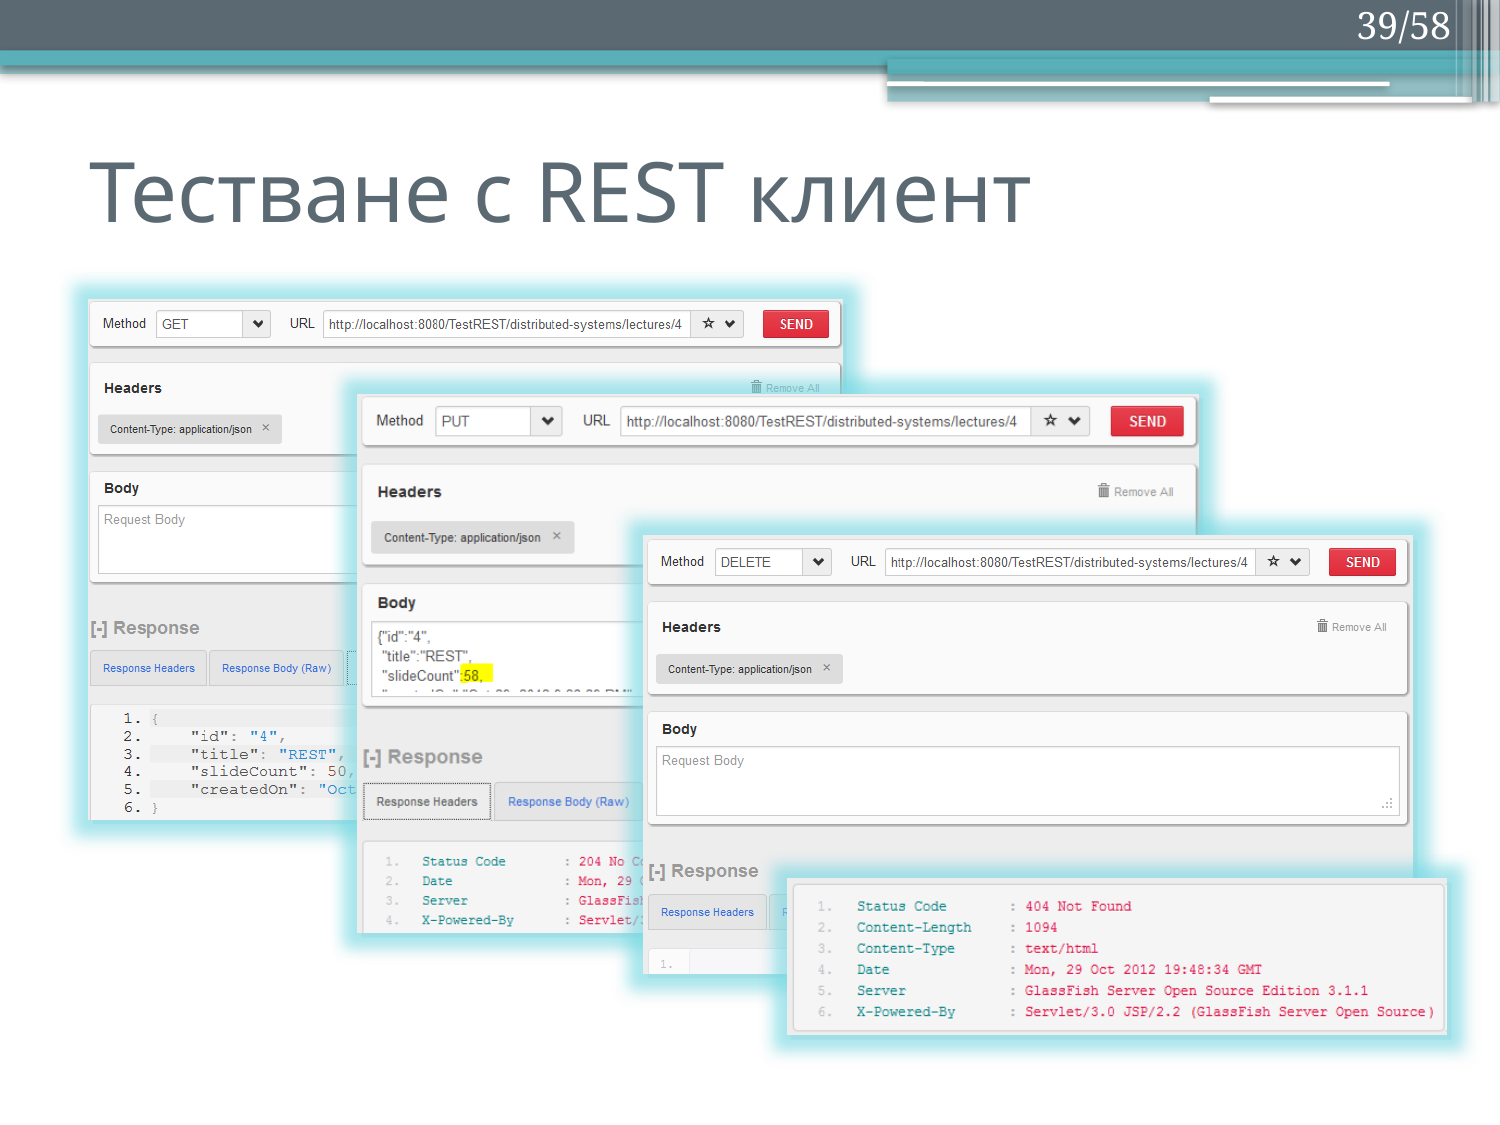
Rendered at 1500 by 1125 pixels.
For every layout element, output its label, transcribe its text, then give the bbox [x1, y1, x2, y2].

title Тестване с REST клиент [75, 101, 1425, 277]
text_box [88, 299, 1448, 1036]
slide_number 39/58 [1305, 0, 1466, 61]
